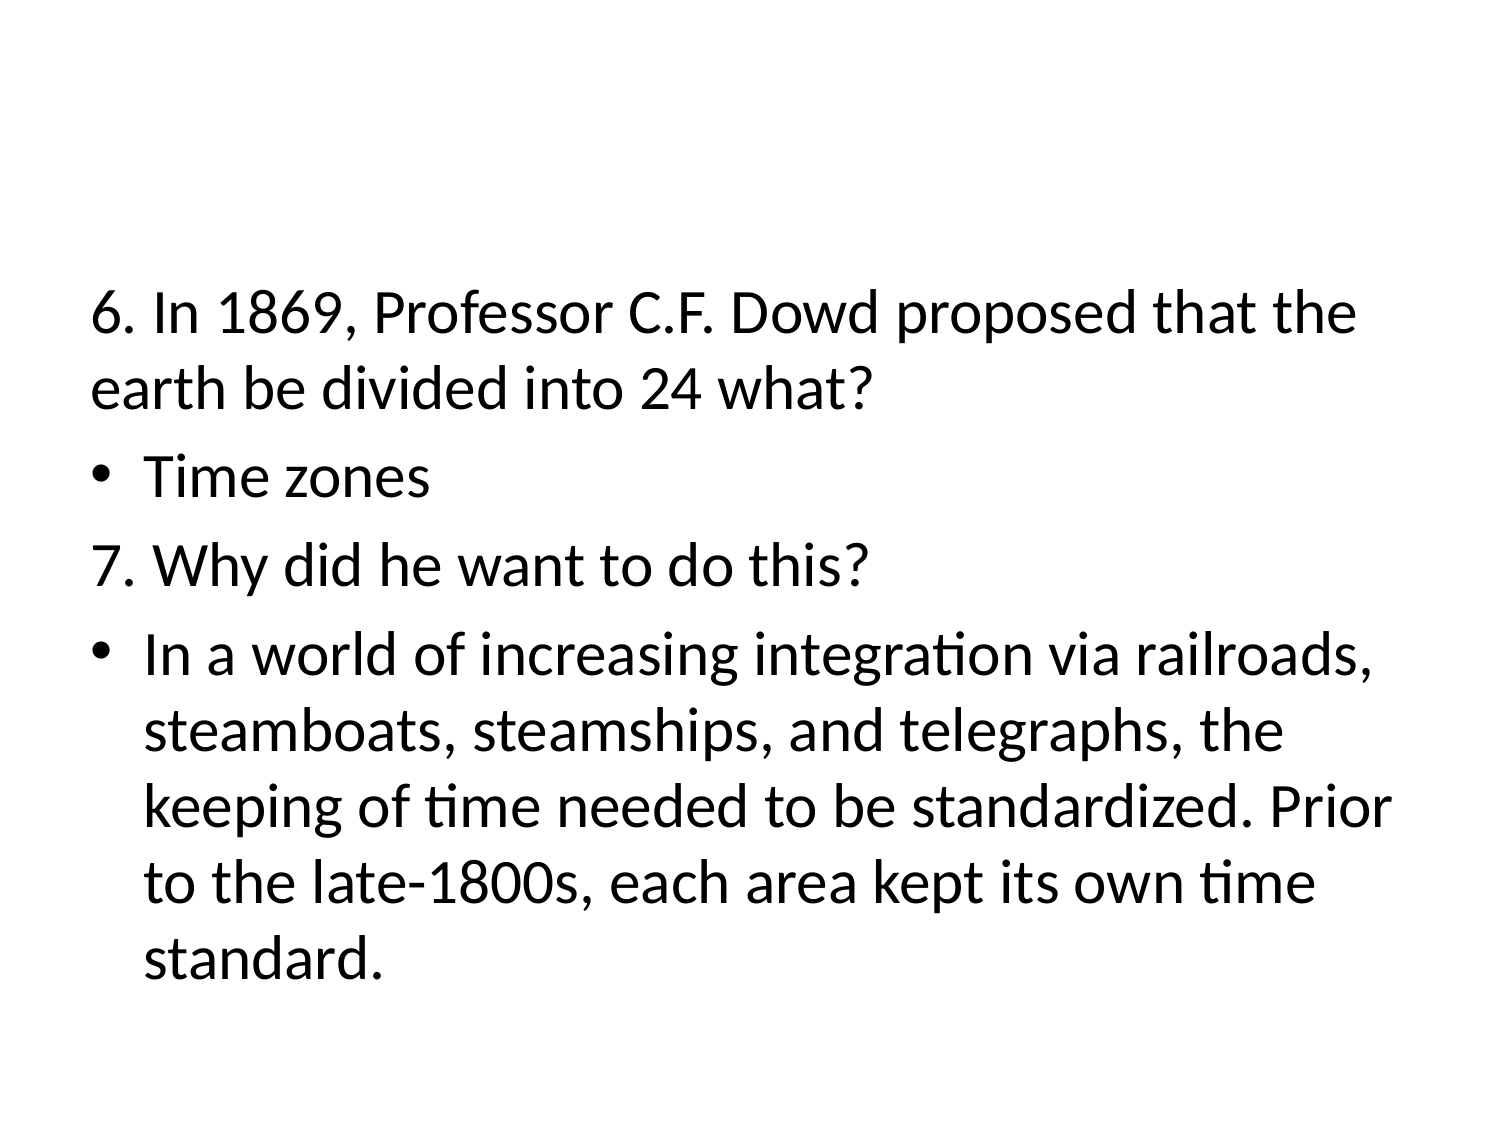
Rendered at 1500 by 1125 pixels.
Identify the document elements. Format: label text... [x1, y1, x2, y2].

list 6. In 1869, Professor C.F. Dowd proposed that the earth be divided into 24 what? Time zones 7. Why did he want to do this? In a world of increasing integration via railroads, steamboats, steamships, and telegraphs, the keeping of time needed to be standardized. Prior to the late-1800s, each area kept its own time standard. [75, 262, 1425, 1005]
